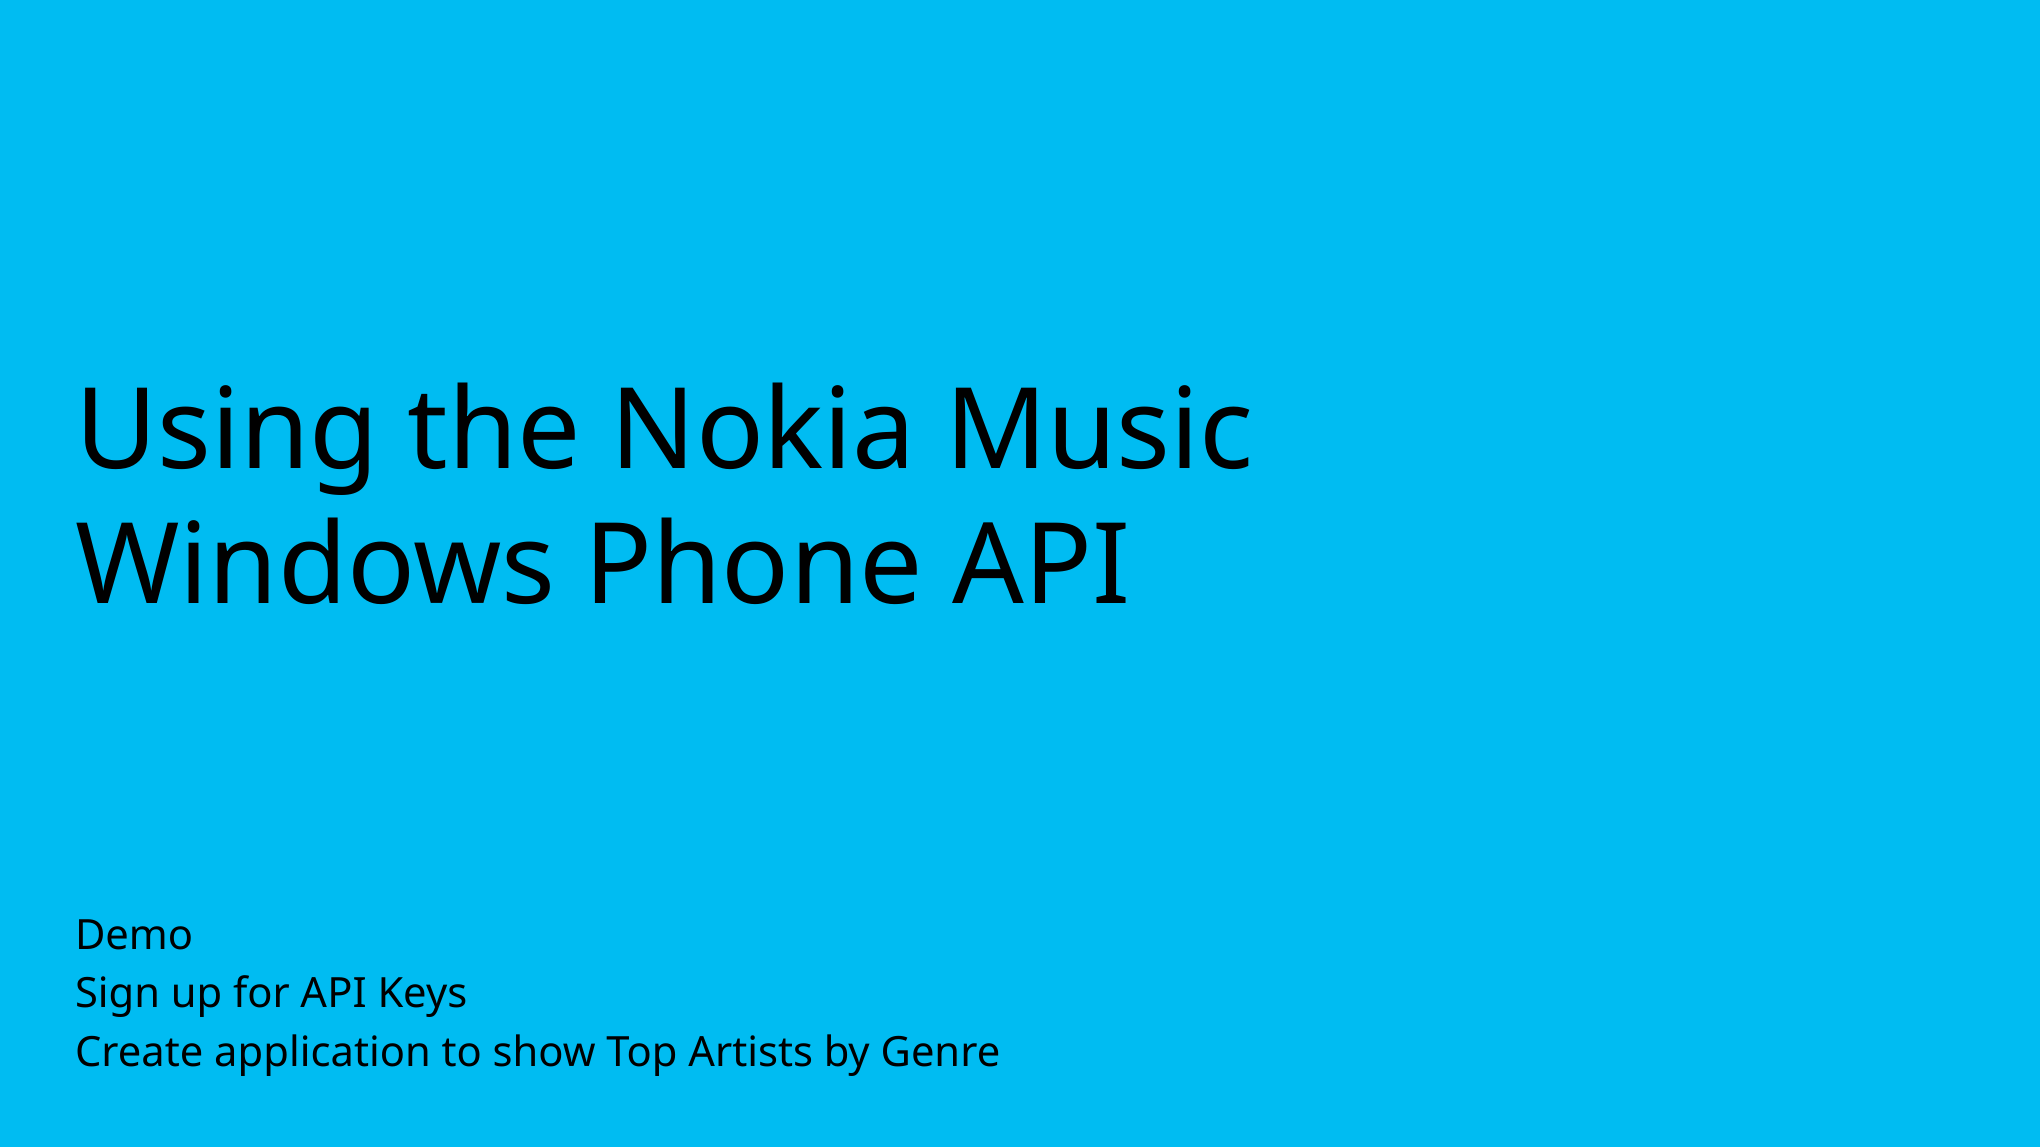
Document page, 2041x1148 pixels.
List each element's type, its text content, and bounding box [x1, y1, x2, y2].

picture [663, 519, 711, 602]
picture [189, 521, 198, 531]
picture [1036, 524, 1085, 602]
picture [98, 925, 102, 943]
picture [190, 544, 197, 602]
picture [80, 921, 89, 948]
picture [508, 543, 548, 603]
picture [954, 524, 1022, 602]
title Using the Nokia Music Windows Phone API [45, 348, 1996, 499]
picture [596, 524, 645, 602]
picture [729, 543, 782, 603]
picture [801, 543, 849, 602]
picture [355, 543, 408, 603]
list Demo Sign up for API Keys Create application to show Top Artists by Genre [45, 948, 1996, 1099]
picture [1098, 524, 1124, 602]
picture [286, 519, 336, 603]
picture [867, 543, 915, 603]
picture [219, 543, 267, 602]
picture [78, 524, 176, 602]
picture [416, 544, 498, 602]
